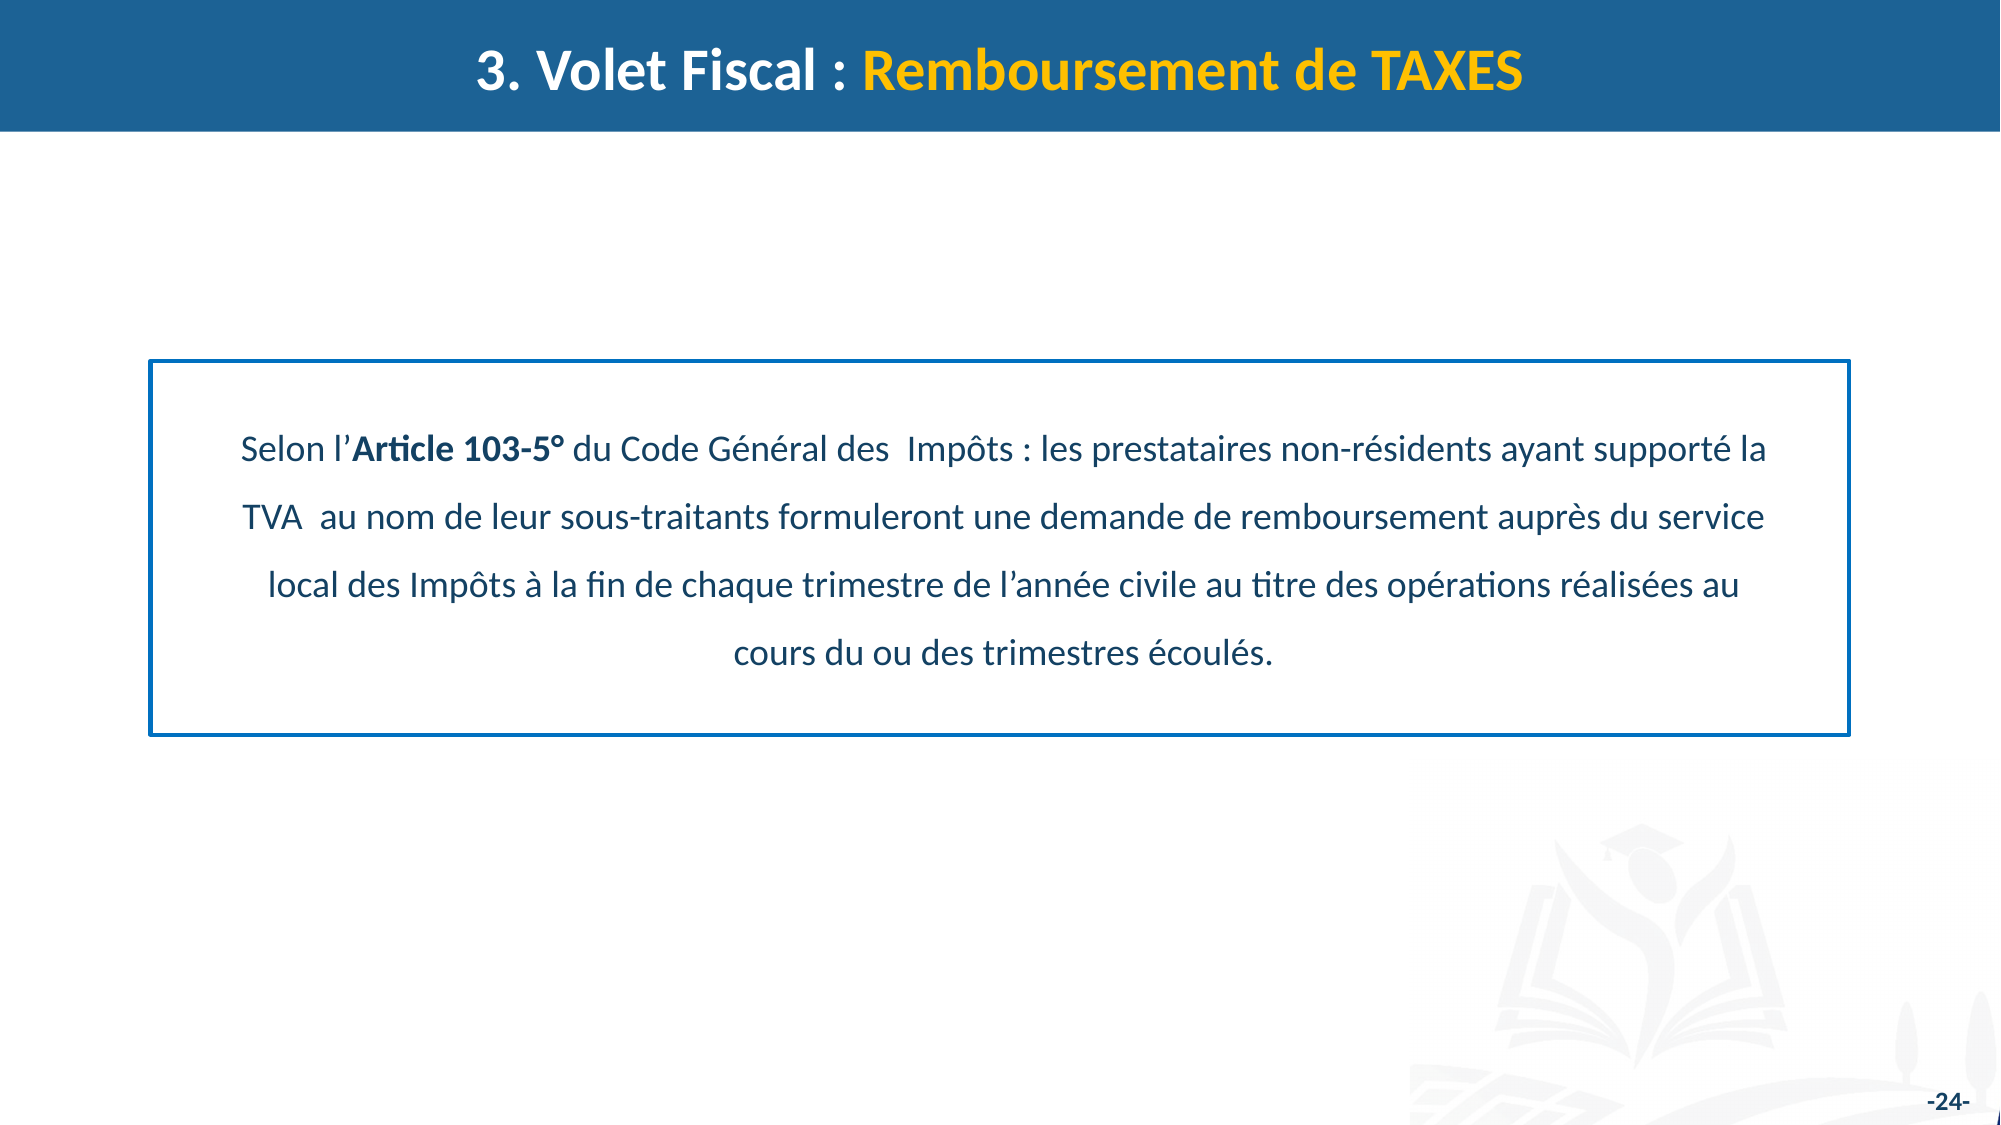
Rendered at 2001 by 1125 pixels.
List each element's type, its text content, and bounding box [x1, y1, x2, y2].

picture [1409, 759, 2000, 1125]
text_box 3. Volet Fiscal : Remboursement de TAXES [0, 0, 2000, 134]
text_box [150, 360, 1850, 736]
